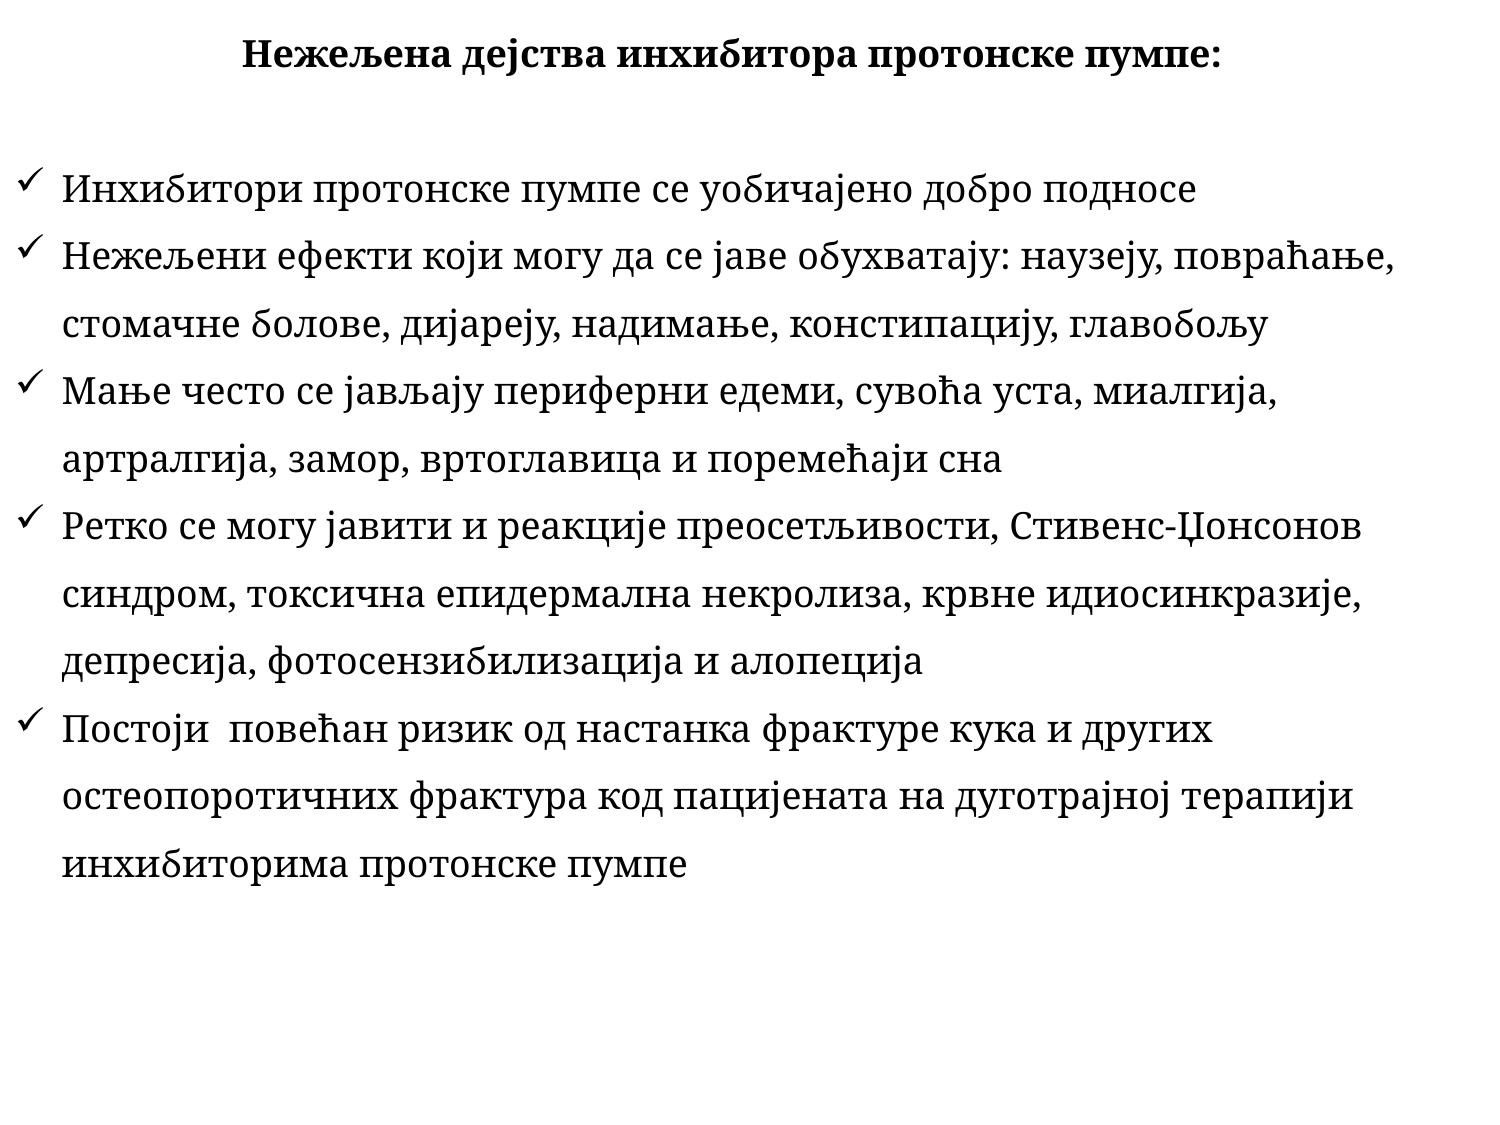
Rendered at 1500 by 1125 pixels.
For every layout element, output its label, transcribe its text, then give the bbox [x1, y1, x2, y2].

text_box Нежељена дејства инхибитора протонске пумпе: Инхибитори протонске пумпе се уобичајено добро подносе Нежељени ефекти који могу да се јаве обухватају: наузеју, повраћање, стомачне болове, дијареју, надимање, констипацију, главобољу Мање често се јављају периферни едеми, сувоћа уста, миалгија, артралгија, замор, вртоглавица и поремећаји сна Ретко се могу јавити и реакције преосетљивости, Стивенс-Џонсонов синдром, токсична епидермална некролиза, крвне идиосинкразије, депресија, фотосензибилизација и алопеција Постоји повећан ризик од настанка фрактуре кука и других остеопоротичних фрактура код пацијената на дуготрајној терапији инхибиторима протонске пумпе [0, 0, 1475, 893]
